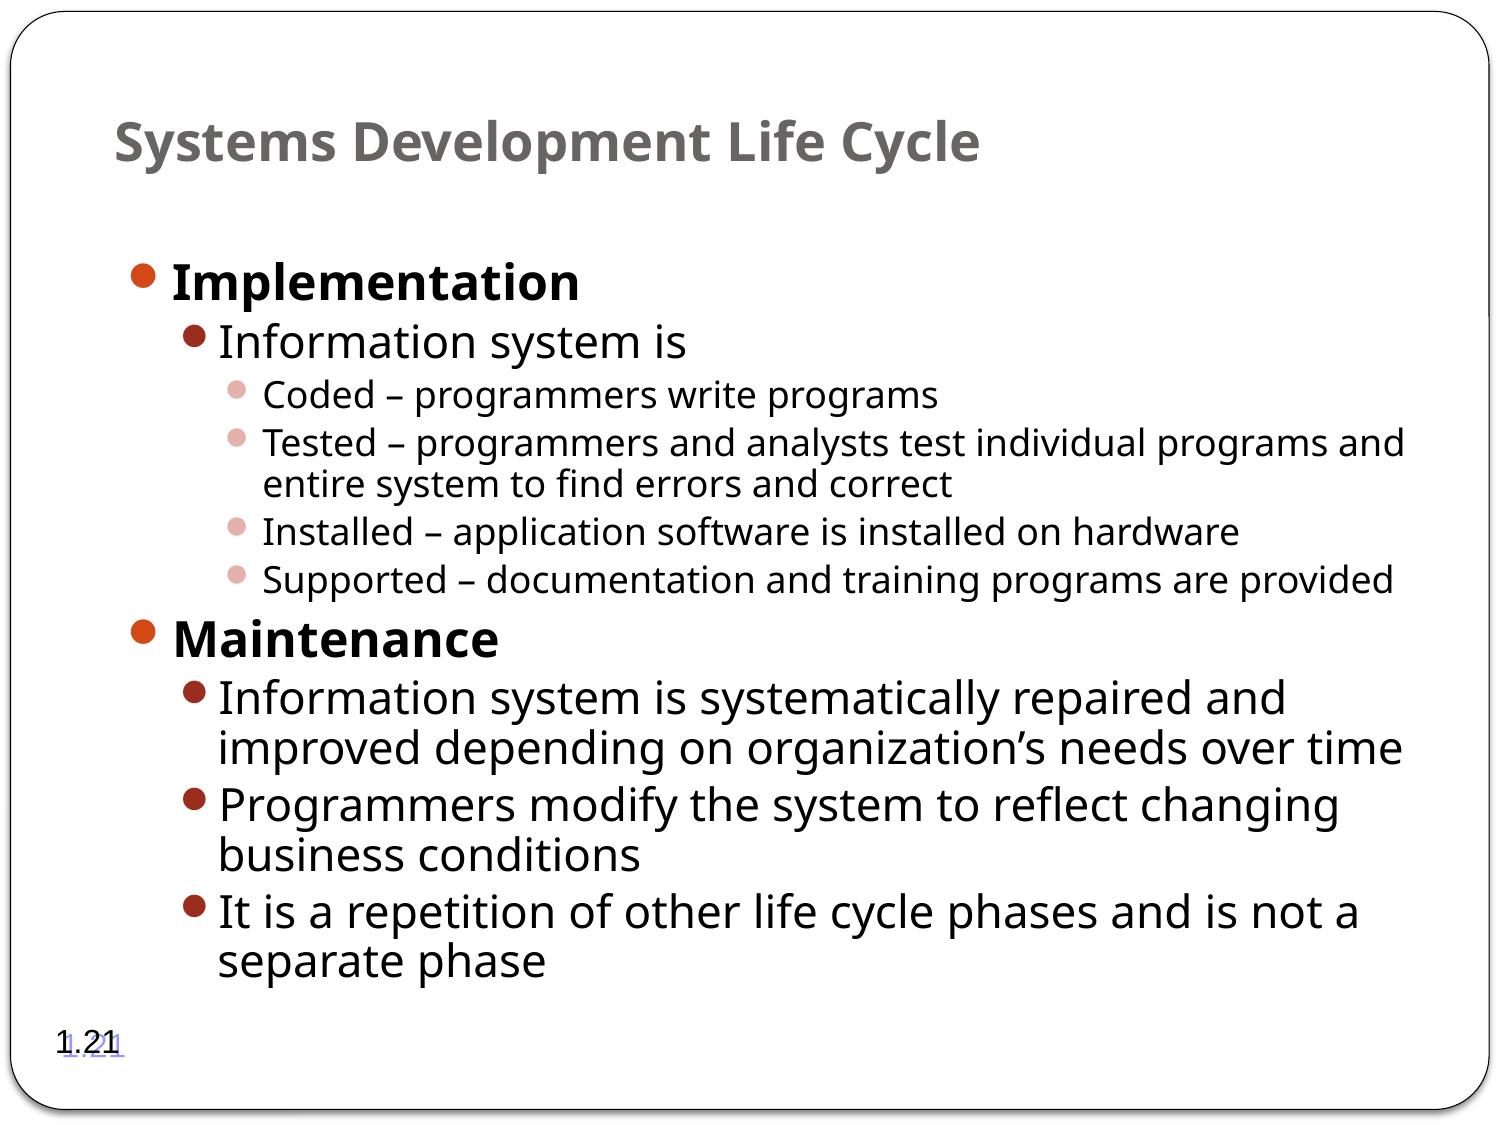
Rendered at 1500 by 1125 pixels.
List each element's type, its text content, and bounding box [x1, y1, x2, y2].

title Systems Development Life Cycle [99, 99, 1375, 188]
text_box 1.21 [37, 1012, 138, 1107]
list Implementation Information system is Coded – programmers write programs Tested – programmers and analysts test individual programs and entire system to find errors and correct Installed – application software is installed on hardware Supported – documentation and training programs are provided Maintenance Information system is systematically repaired and improved depending on organization’s needs over time Programmers modify the system to reflect changing business conditions It is a repetition of other life cycle phases and is not a separate phase [112, 249, 1438, 1063]
